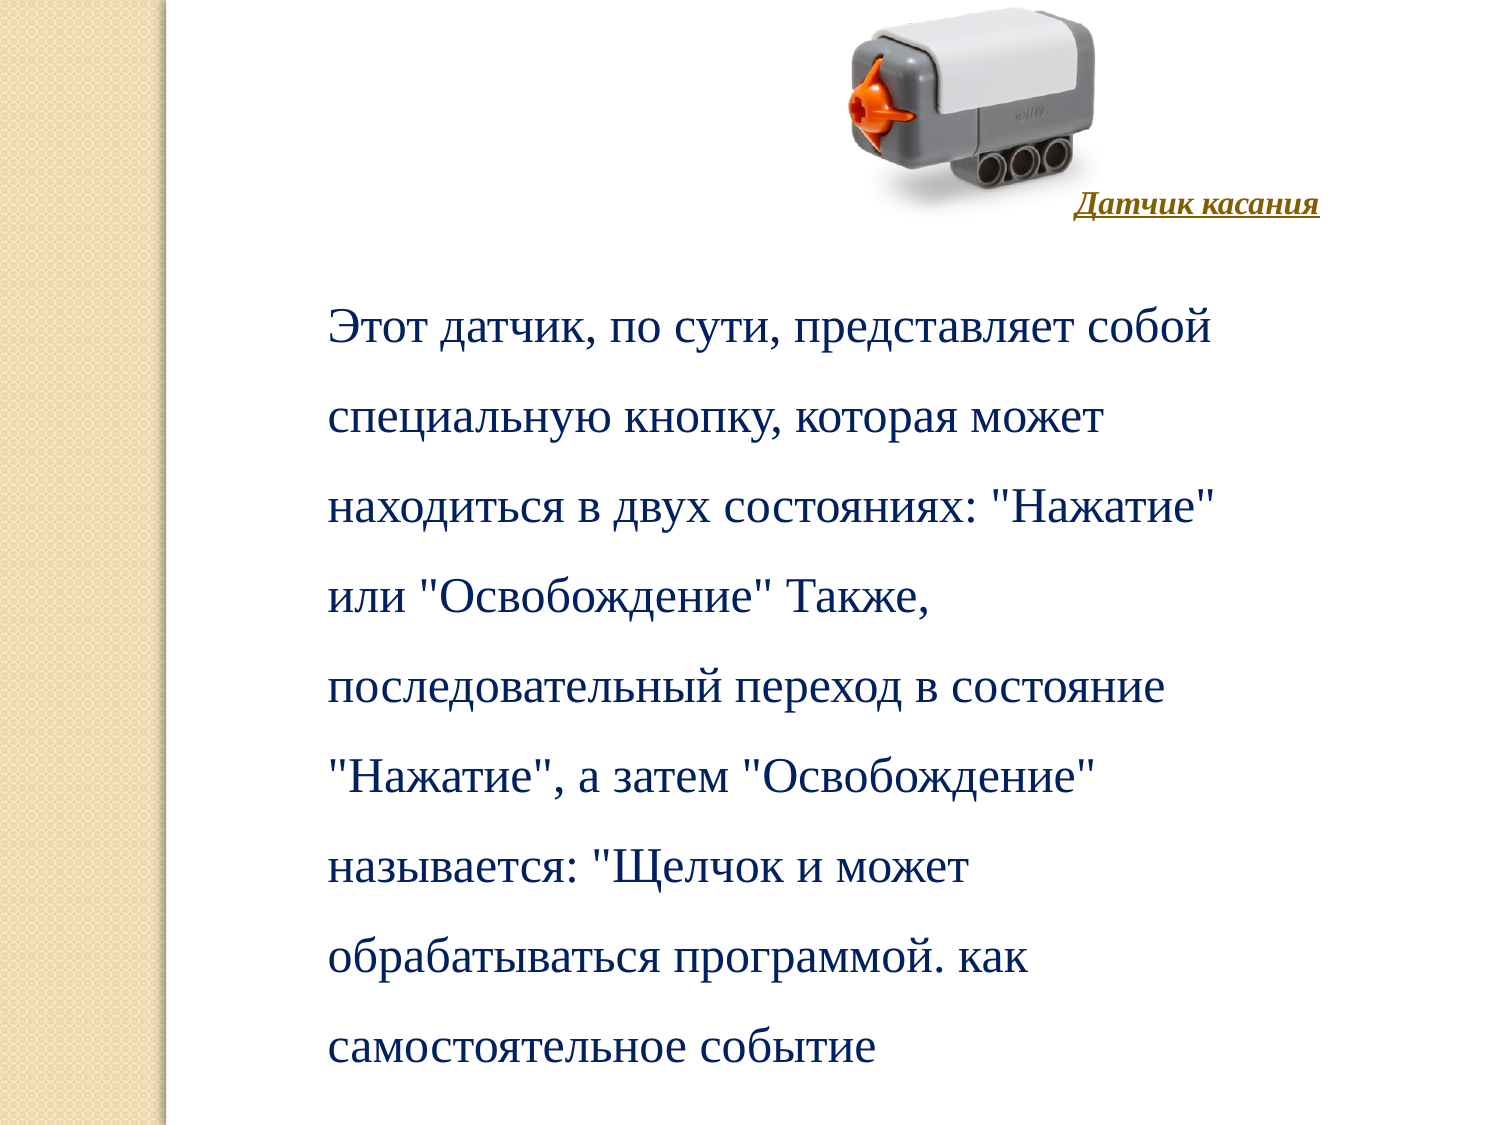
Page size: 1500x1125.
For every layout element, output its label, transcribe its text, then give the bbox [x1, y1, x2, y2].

table_header Датчик касания [1153, 184, 1341, 222]
picture [796, 0, 1147, 232]
text_box Этот датчик, по сути, представляет собой специальную кнопку, которая может находиться в двух состояниях: "Нажатие" или "Освобождение" Также, последовательный переход в состояние "Нажатие", а затем "Освобождение" называется: "Щелчок и может обрабатываться программой. как самостоятельное событие [312, 255, 1247, 1081]
